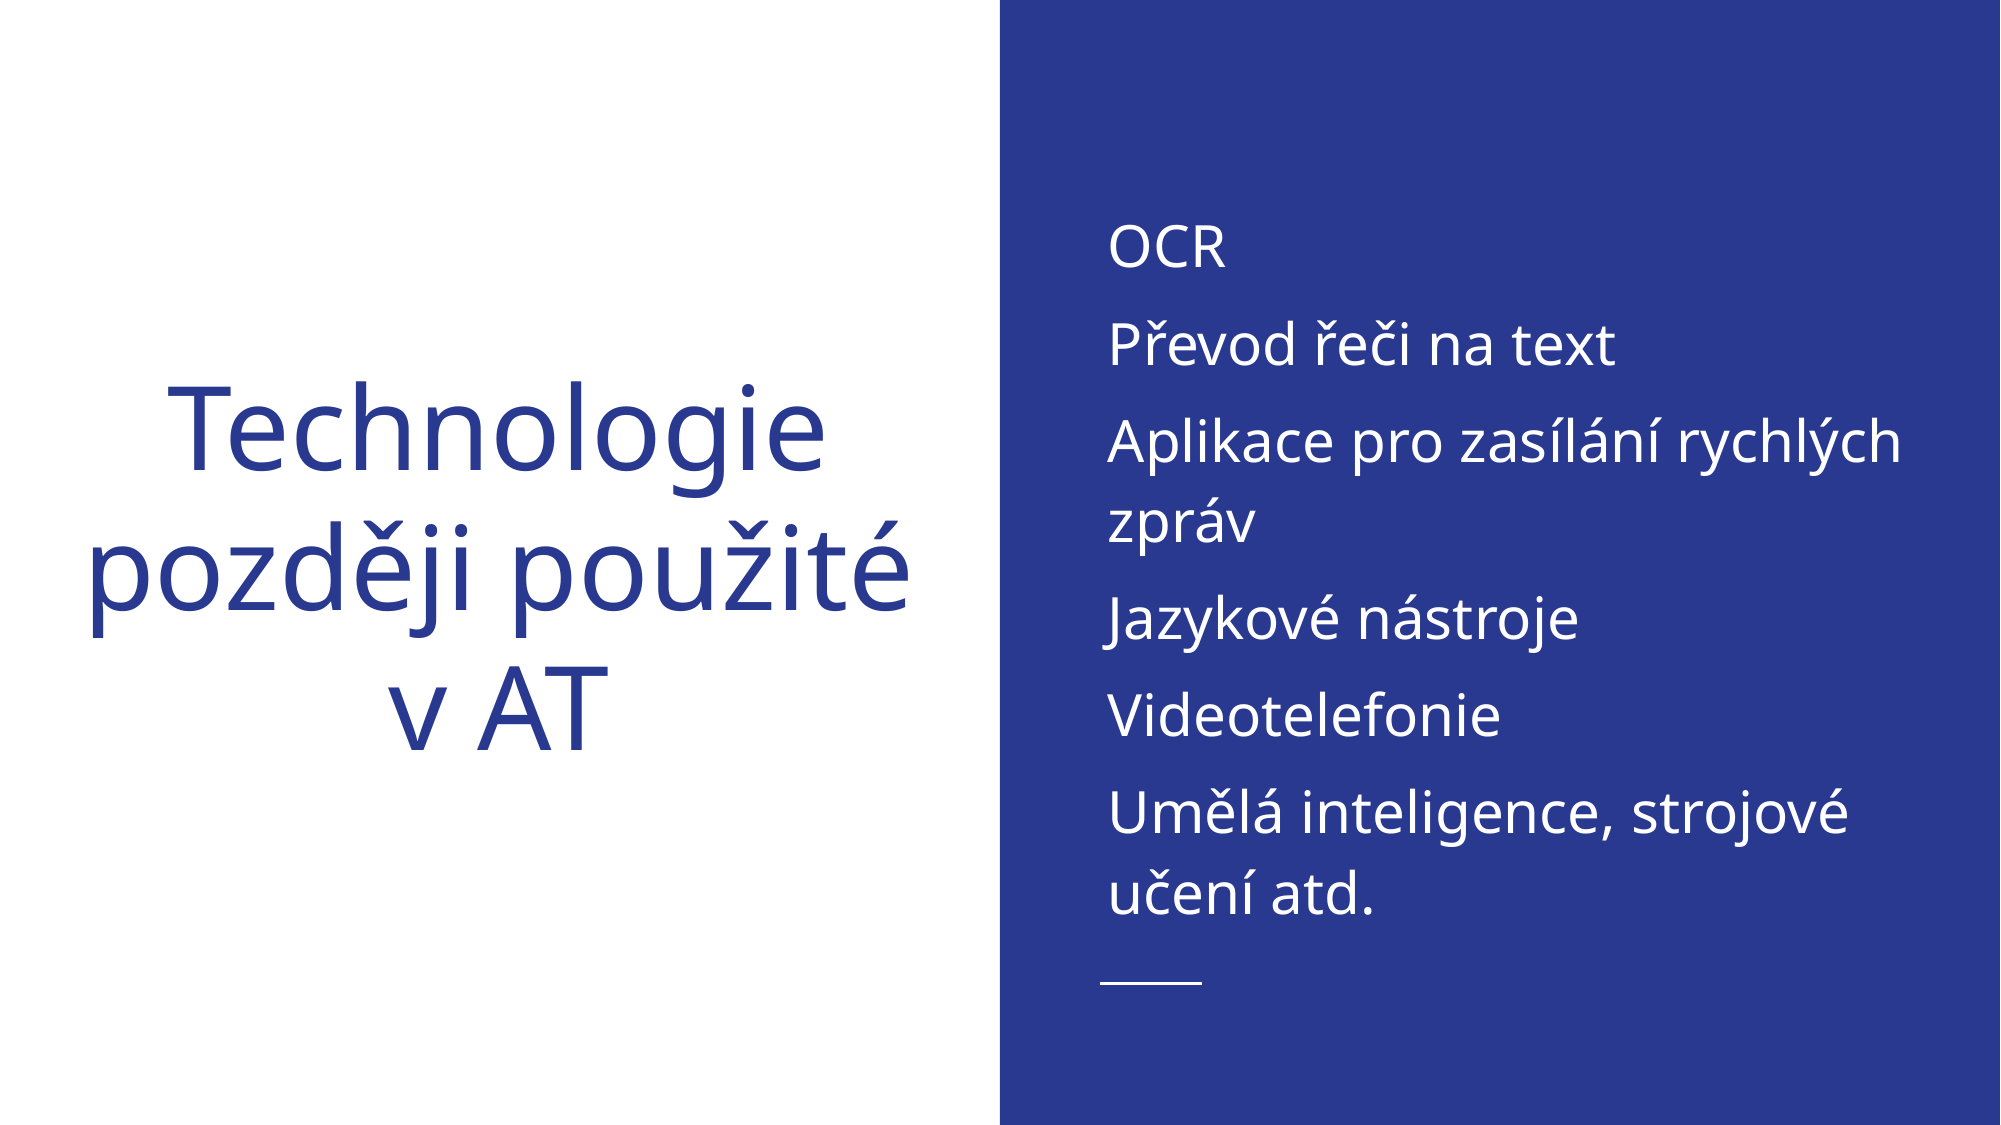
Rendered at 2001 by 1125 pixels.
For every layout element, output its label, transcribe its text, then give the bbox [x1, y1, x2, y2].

list OCR Převod řeči na text Aplikace pro zasílání rychlých zpráv Jazykové nástroje Videotelefonie Umělá inteligence, strojové učení atd. [1080, 158, 1920, 967]
title Technologie později použité v AT [56, 343, 942, 782]
